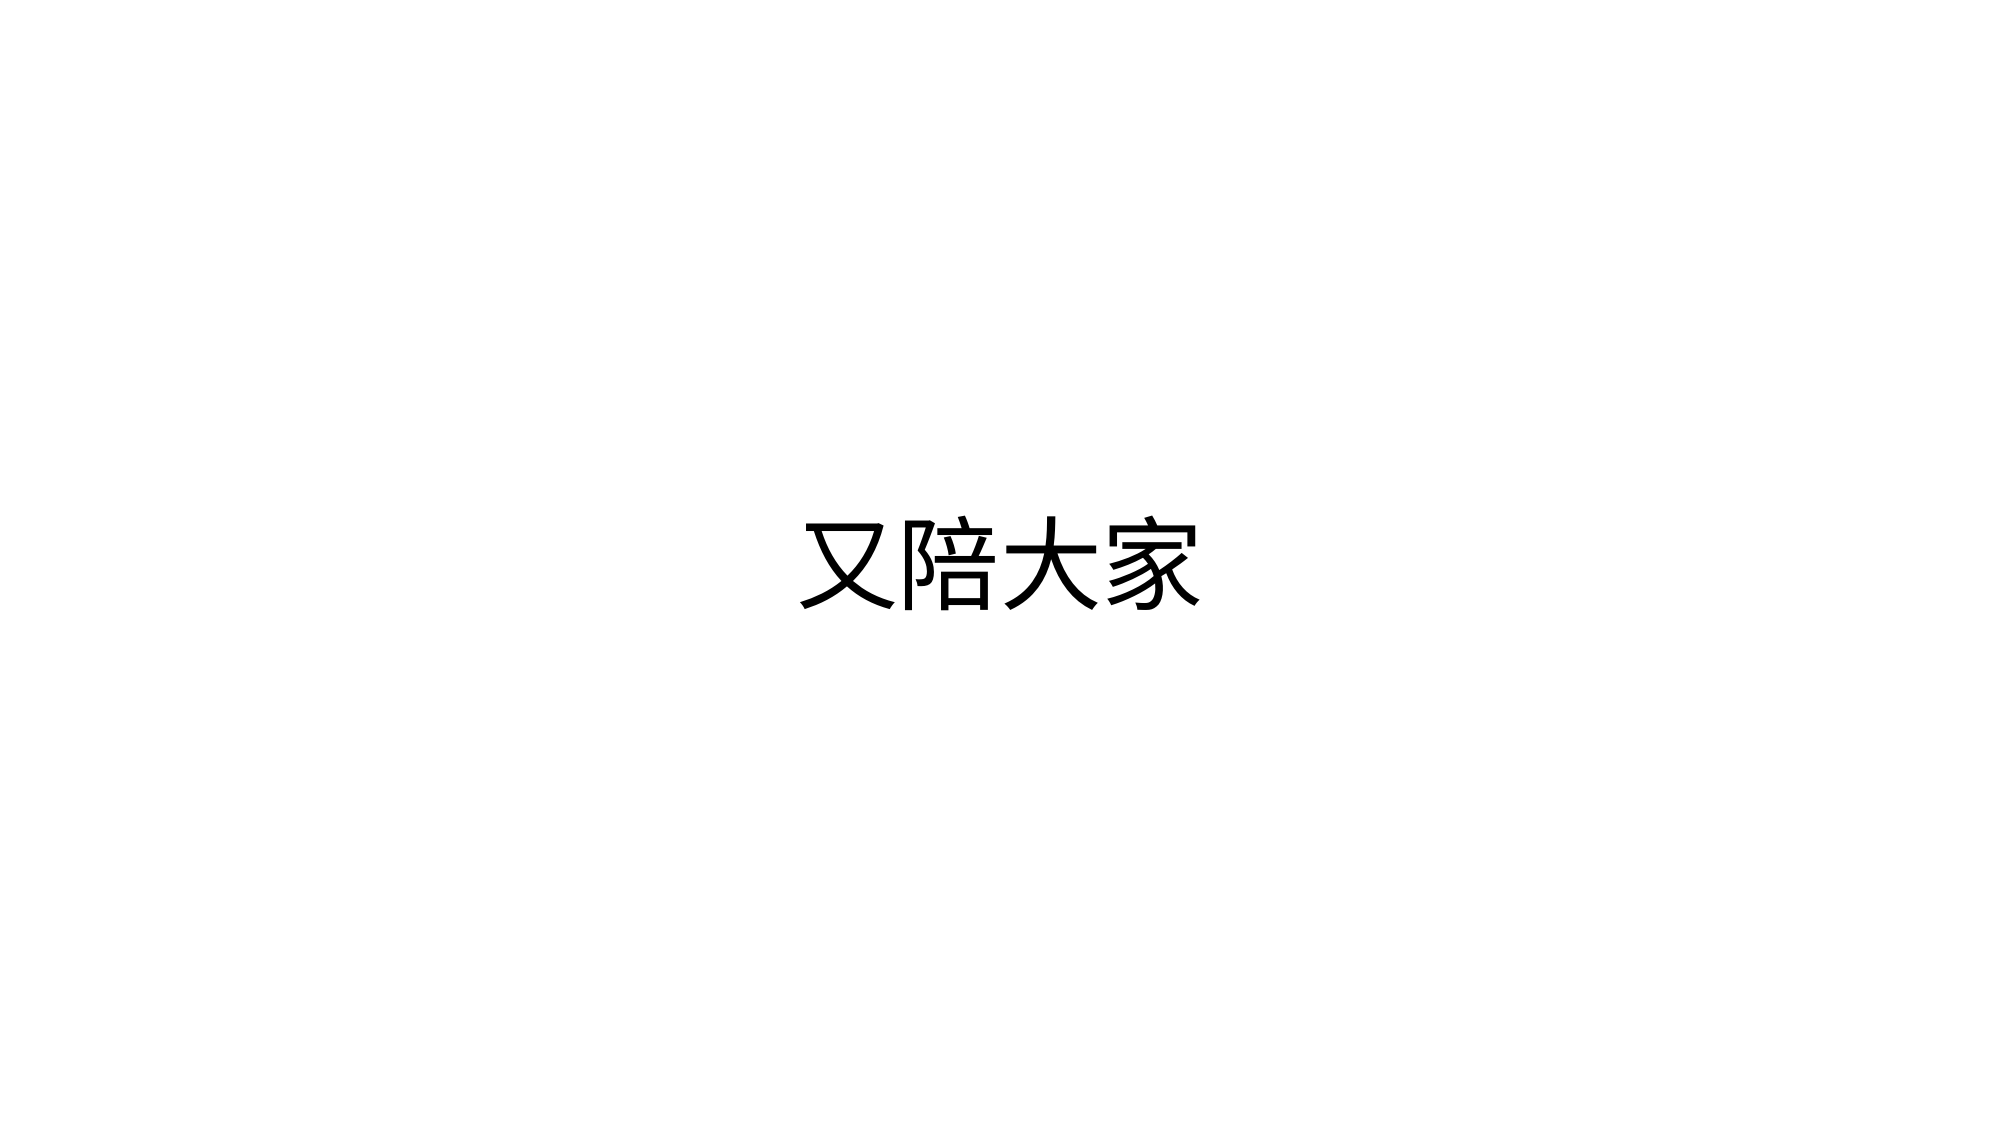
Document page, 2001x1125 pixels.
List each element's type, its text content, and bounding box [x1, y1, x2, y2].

text_box 又陪大家 [375, 492, 1625, 631]
